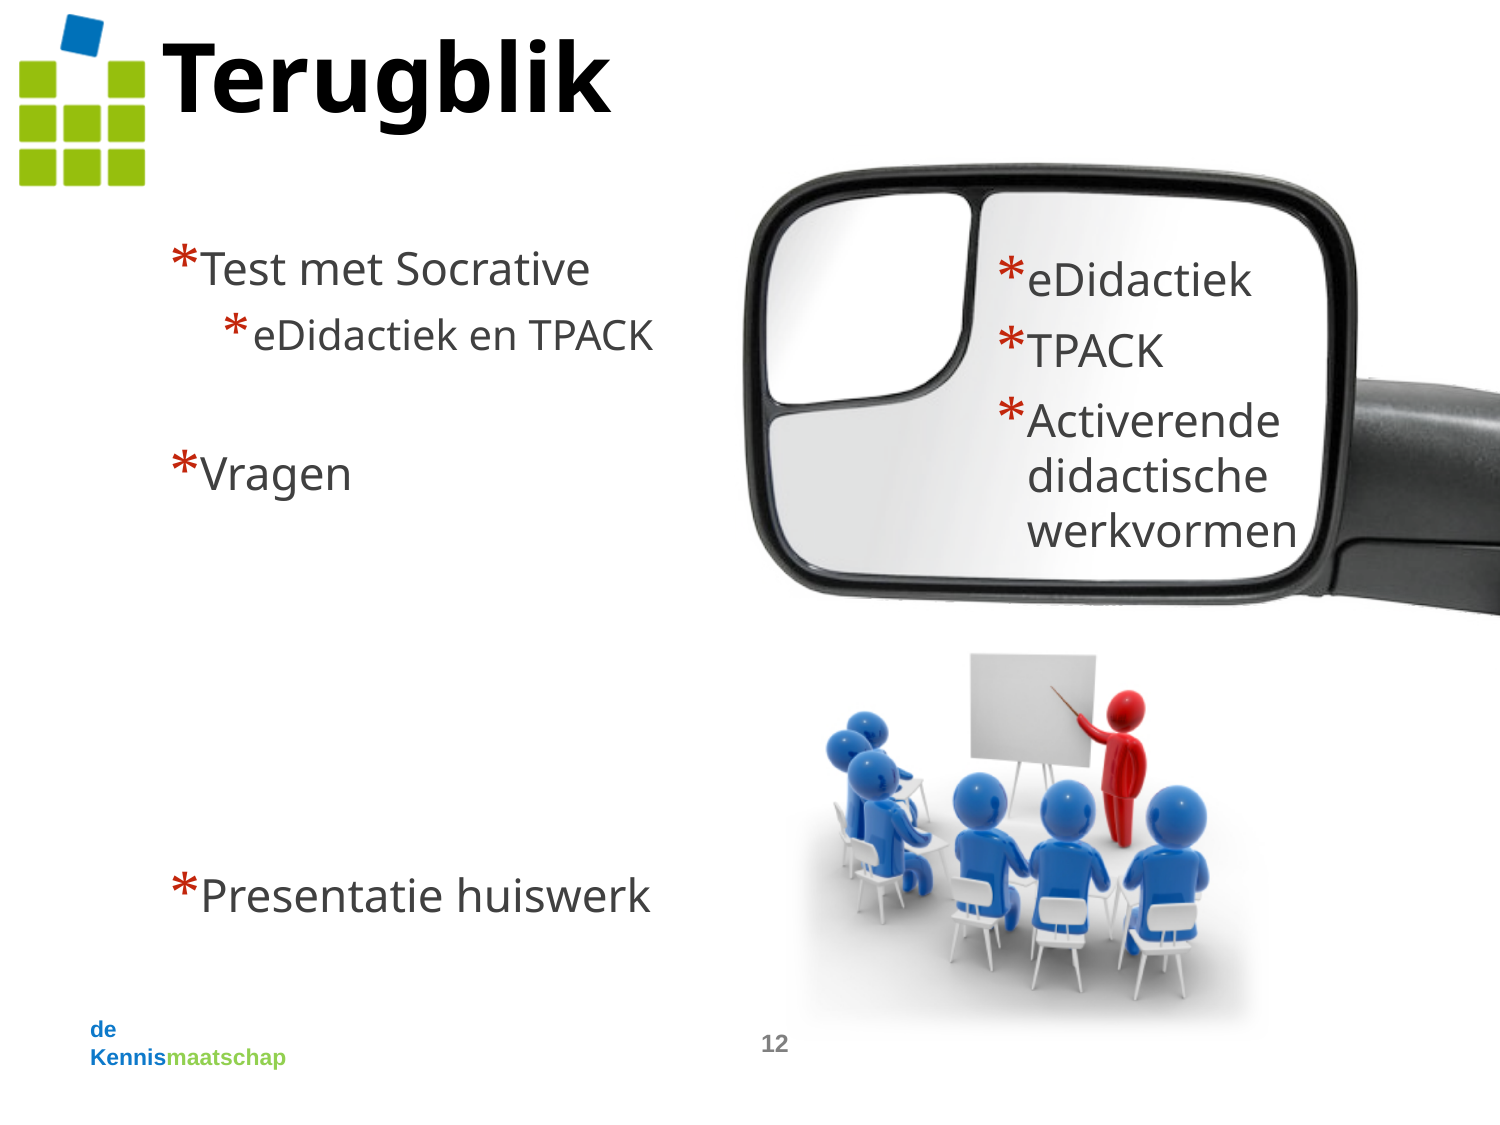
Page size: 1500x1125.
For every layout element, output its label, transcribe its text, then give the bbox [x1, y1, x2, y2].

list Test met Socrative eDidactiek en TPACK Vragen Presentatie huiswerk [147, 231, 779, 965]
footer de Kennismaatschap [75, 1012, 624, 1073]
picture [678, 89, 1500, 1042]
picture [17, 3, 147, 197]
slide_number 12 [624, 1012, 925, 1073]
title Terugblik [146, 8, 1495, 197]
